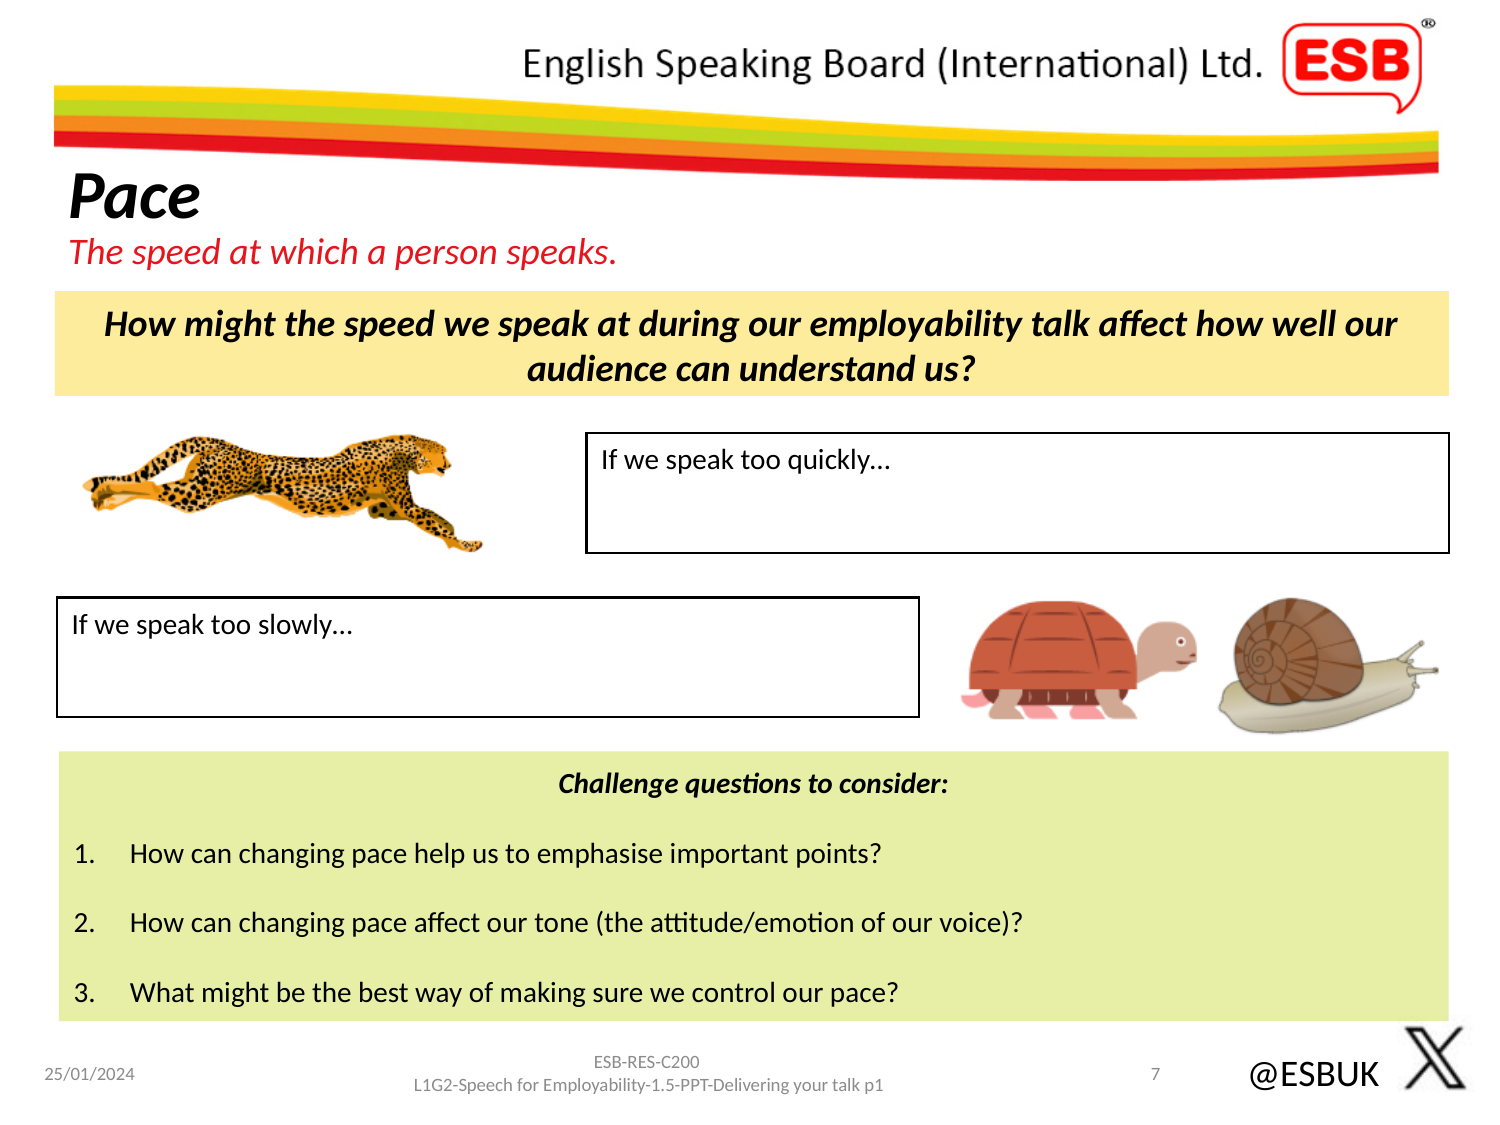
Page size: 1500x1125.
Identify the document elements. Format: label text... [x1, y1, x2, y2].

text_box The speed at which a person speaks. [53, 219, 803, 280]
footer ESB-RES-C200 L1G2-Speech for Employability-1.5-PPT-Delivering your talk p1 [395, 1042, 902, 1103]
picture [1397, 1015, 1478, 1102]
text_box If we speak too slowly… [56, 596, 920, 718]
slide_number 7 [930, 1042, 1176, 1103]
text_box How might the speed we speak at during our employability talk affect how well our audience can understand us? [54, 291, 1449, 396]
picture [54, 408, 504, 573]
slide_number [29, 1042, 367, 1103]
text_box Challenge questions to consider: How can changing pace help us to emphasise important points? How can changing pace affect our tone (the attitude/emotion of our voice)? What might be the best way of making sure we control our pace? [58, 750, 1450, 1022]
picture [0, 0, 1500, 189]
title Pace [53, 137, 1347, 256]
picture [952, 574, 1449, 750]
text_box If we speak too quickly… [585, 432, 1450, 554]
